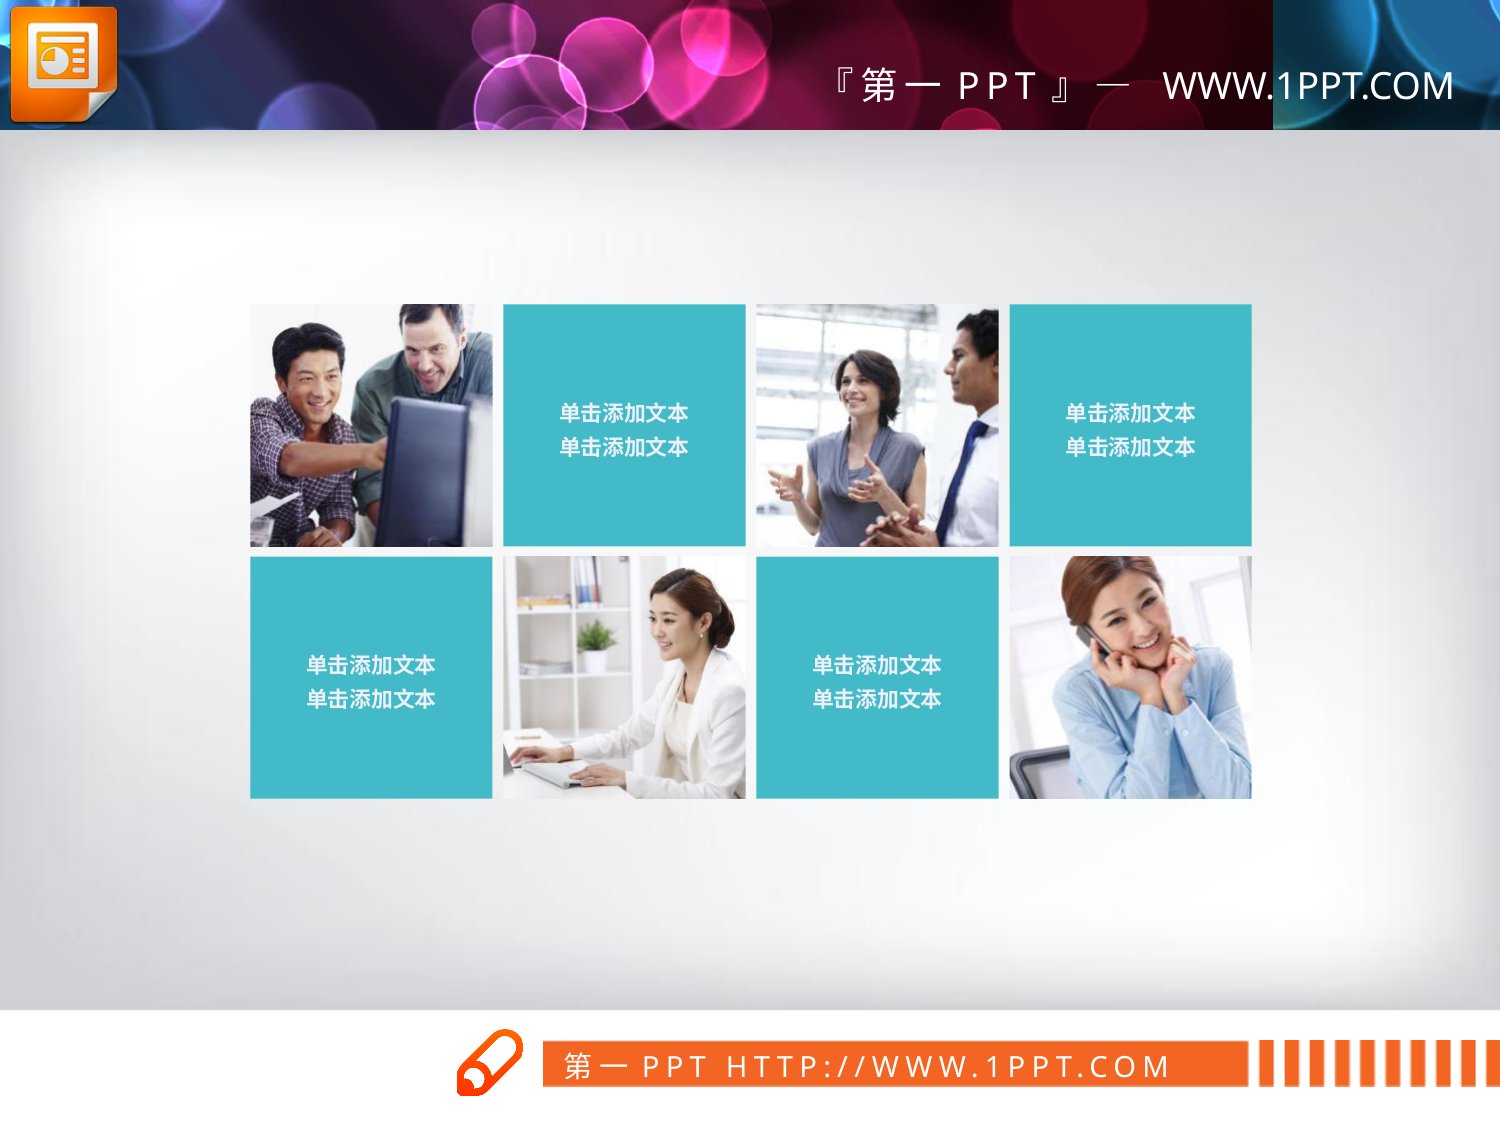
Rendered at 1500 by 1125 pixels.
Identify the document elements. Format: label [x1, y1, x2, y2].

text_box [1009, 303, 1252, 547]
picture [0, 0, 1500, 1012]
text_box [756, 556, 999, 799]
text_box [503, 303, 746, 547]
picture [543, 1040, 1500, 1087]
text_box [250, 556, 493, 799]
